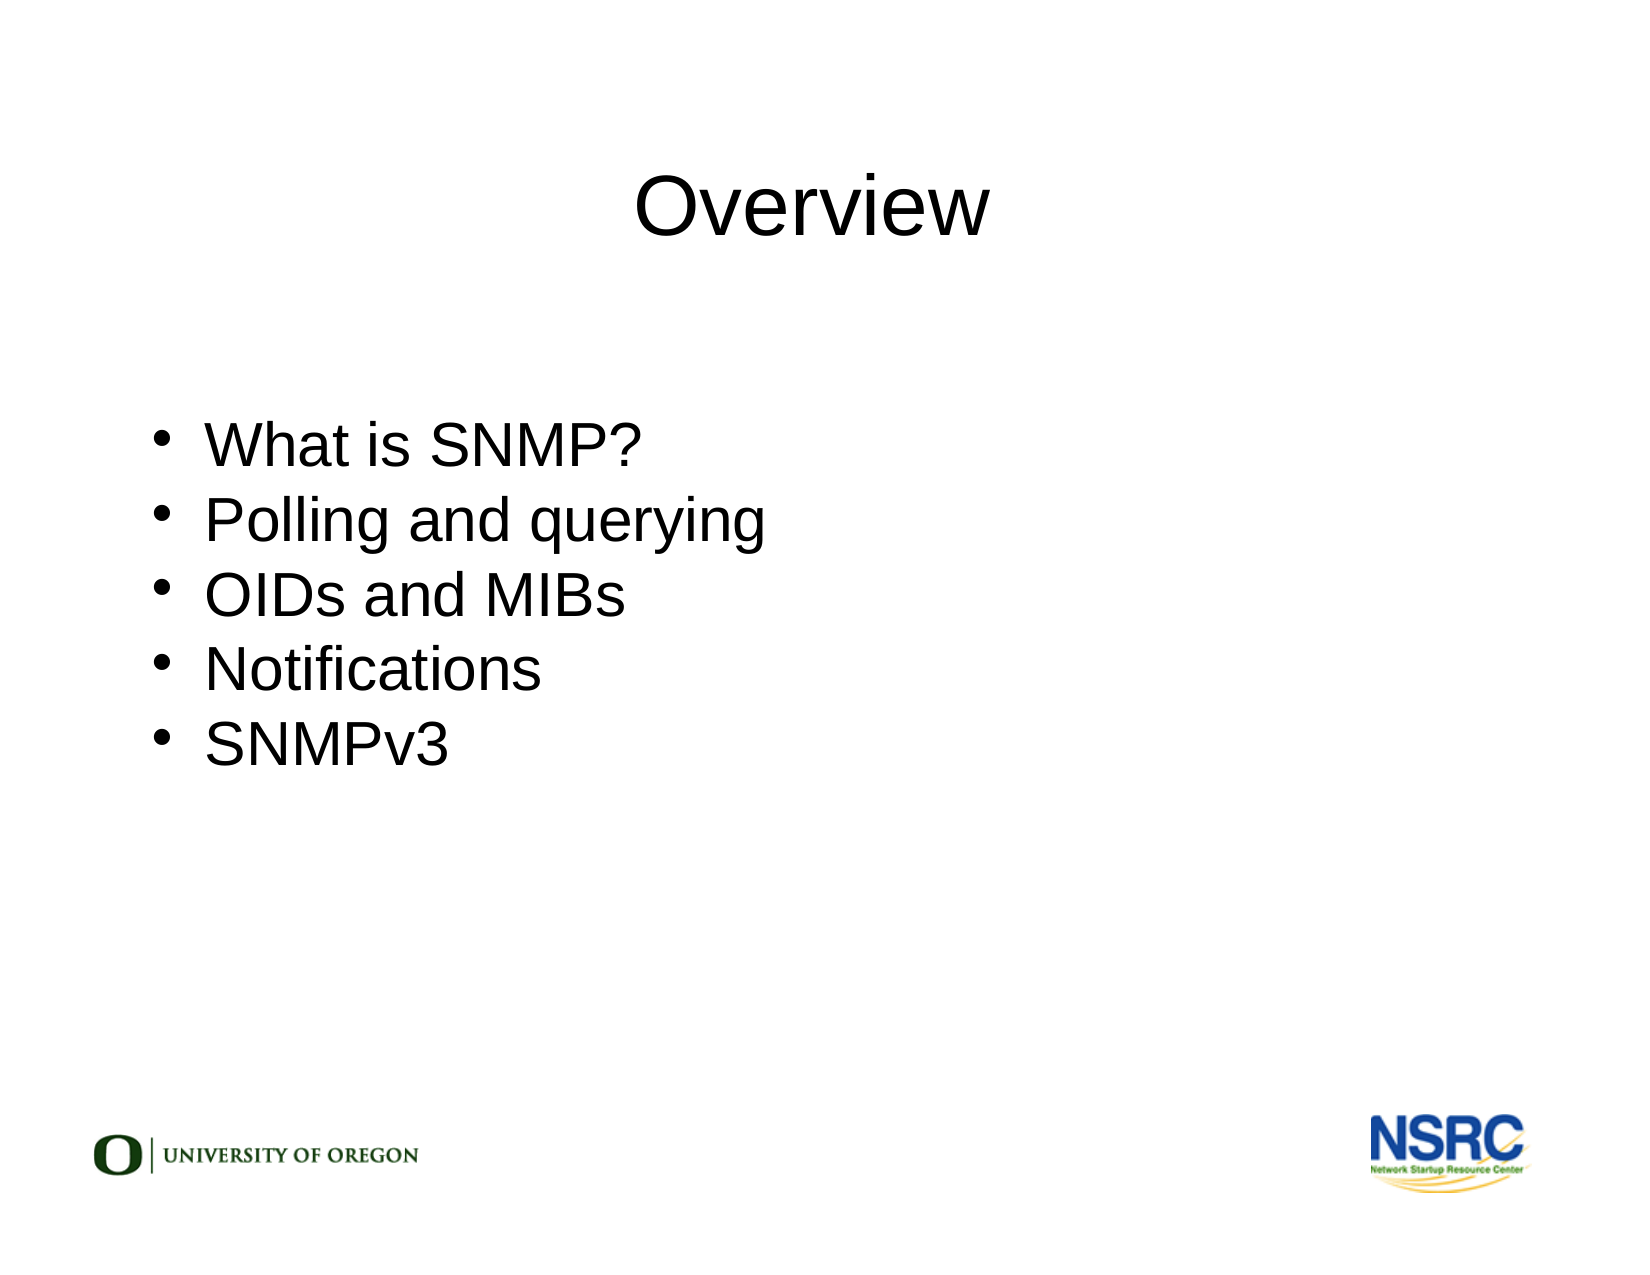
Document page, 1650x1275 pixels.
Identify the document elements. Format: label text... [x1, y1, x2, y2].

text_box What is SNMP? Polling and querying OIDs and MIBs Notifications SNMPv3 [133, 329, 1491, 1002]
text_box Overview [133, 104, 1491, 298]
picture [1371, 1114, 1532, 1193]
picture [92, 1133, 420, 1177]
